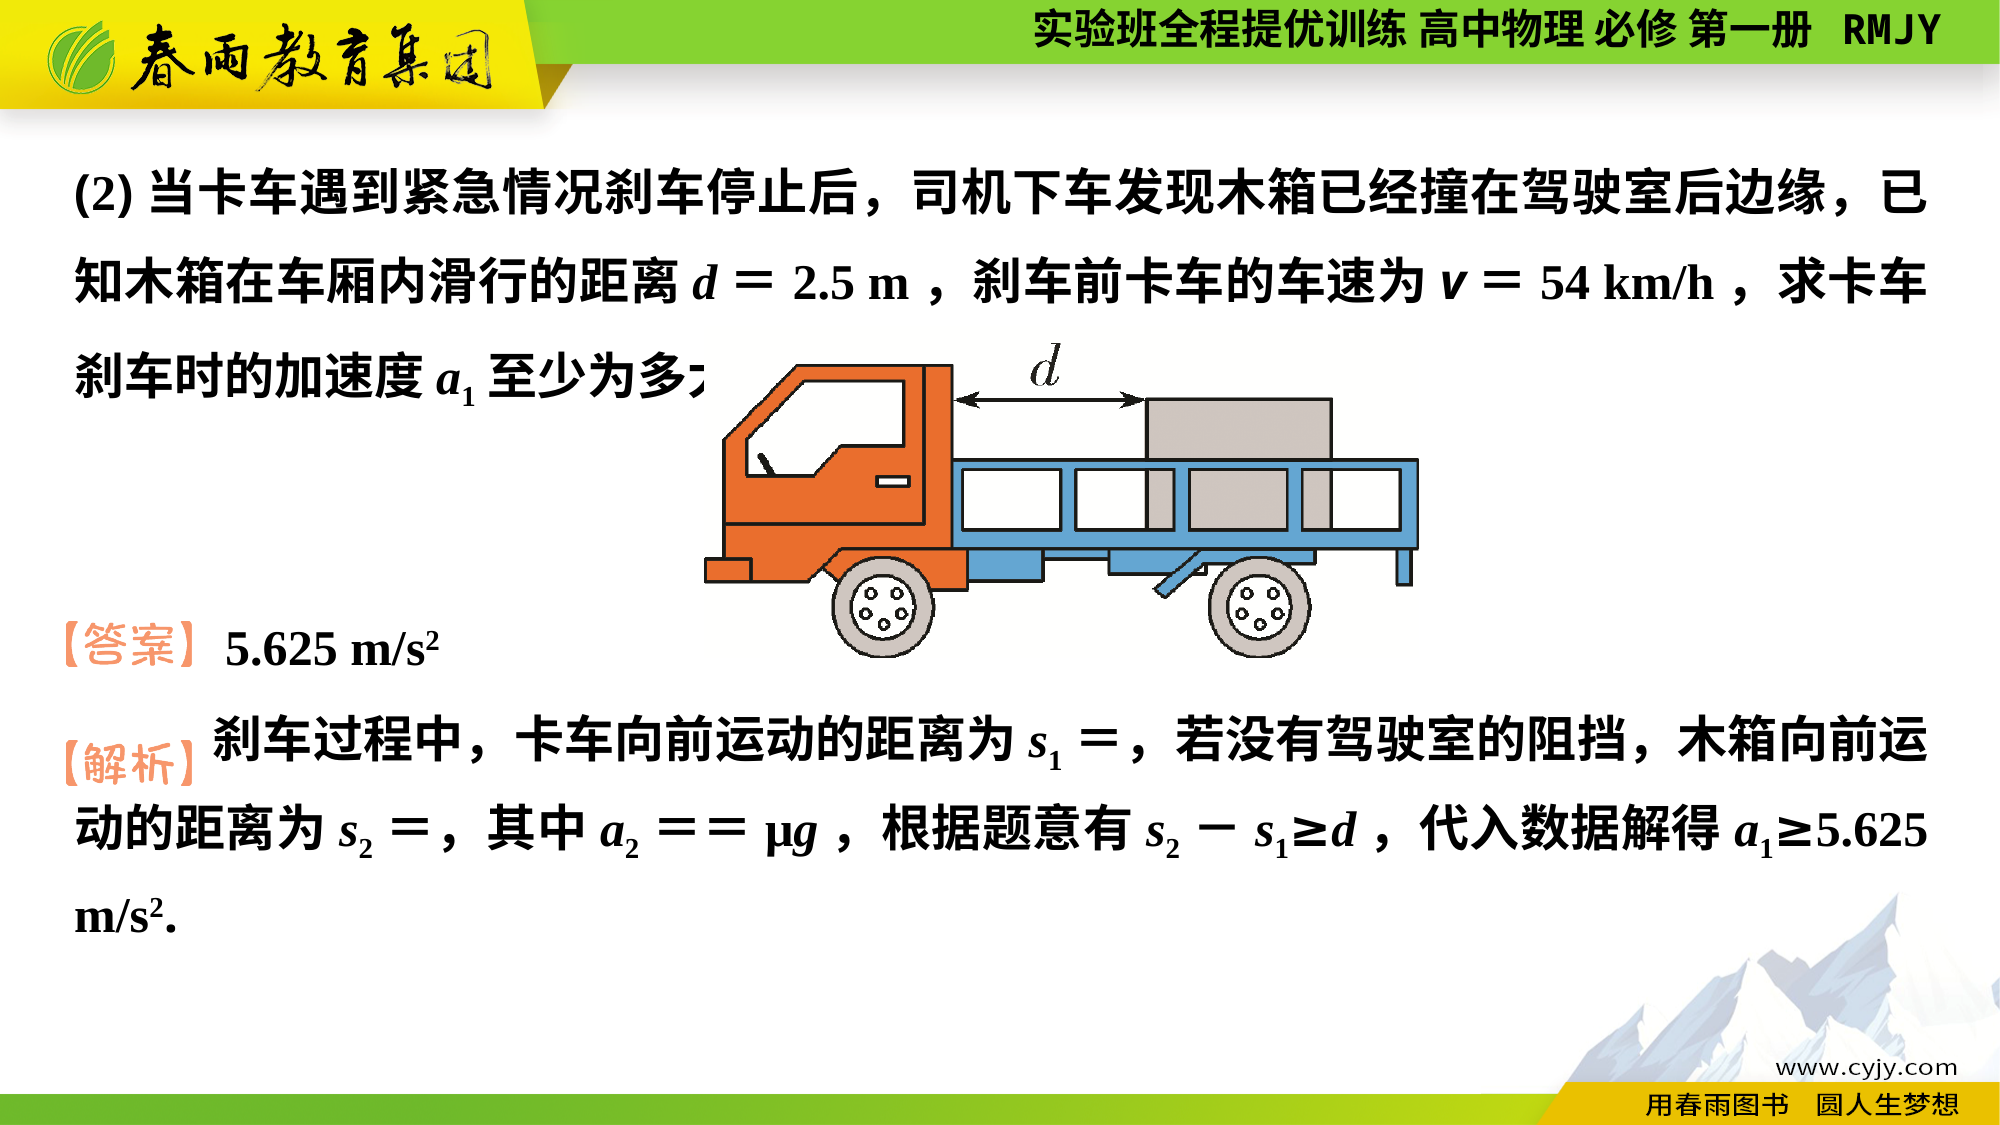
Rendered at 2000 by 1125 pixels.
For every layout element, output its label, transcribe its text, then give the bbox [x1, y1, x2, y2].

picture [0, 0, 2000, 1125]
list (2)当卡车遇到紧急情况刹车停止后，司机下车发现木箱已经撞在驾驶室后边缘，已知木箱在车厢内滑行的距离d＝2.5 m，刹车前卡车的车速为v＝54 km/h，求卡车刹车时的加速度a1至少为多大. [59, 122, 1944, 411]
text_box 5.625 m/s2 [210, 607, 455, 683]
